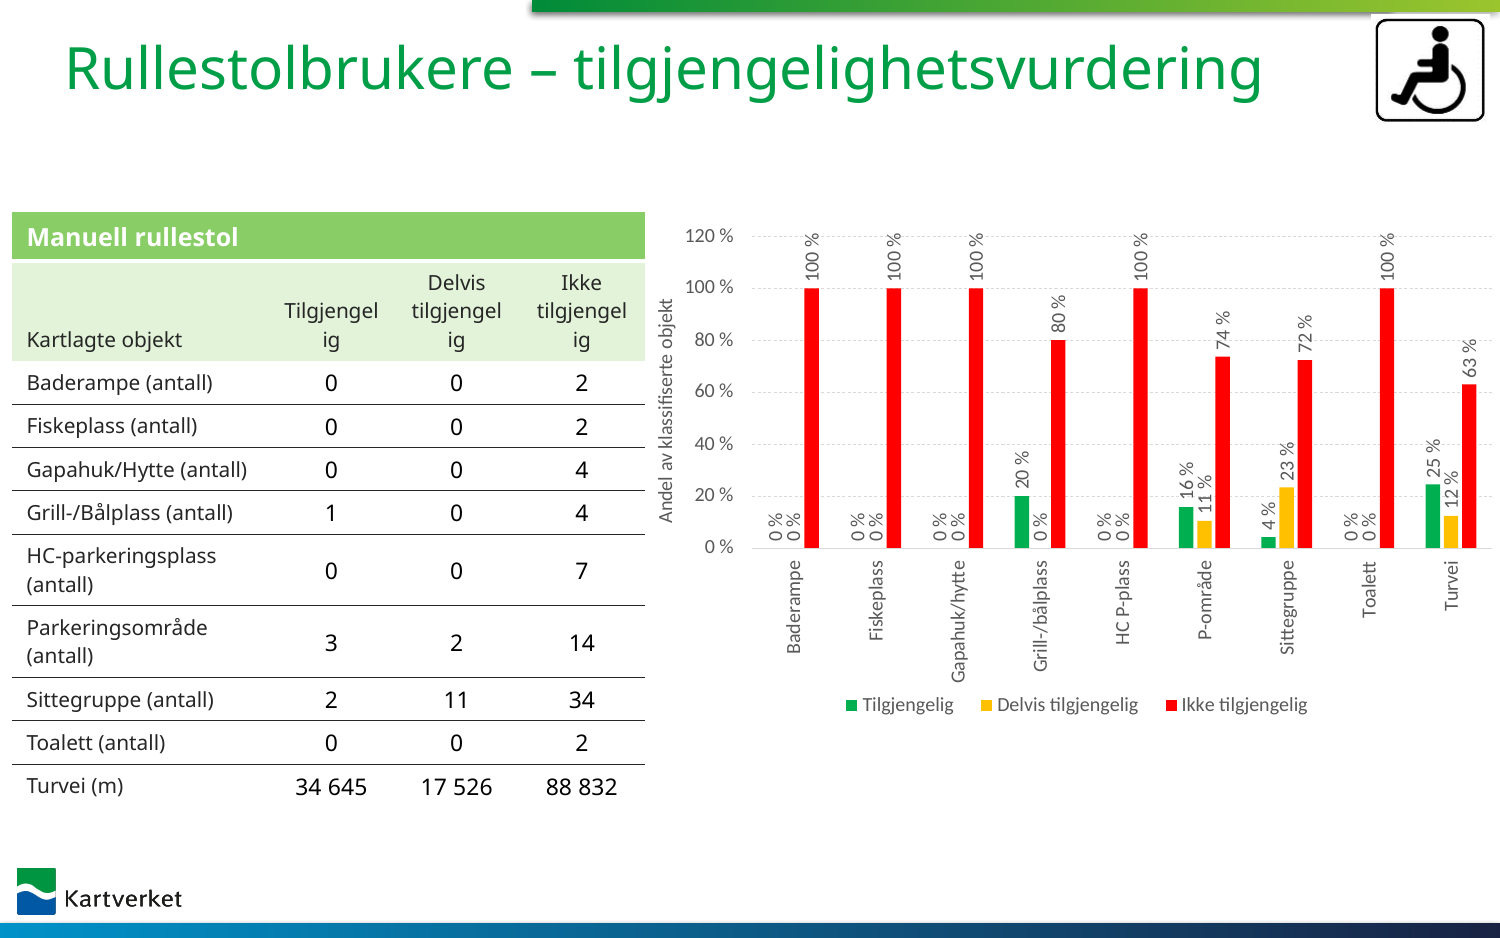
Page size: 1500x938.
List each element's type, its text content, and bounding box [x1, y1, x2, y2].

table_cell Turvei (m) [12, 765, 269, 807]
table_cell Fiskeplass (antall) [12, 405, 269, 447]
table_cell 0 [394, 361, 519, 404]
table_cell 4 [519, 448, 638, 490]
table_cell 7 [519, 535, 638, 605]
table_cell Tilgjengelig [269, 263, 394, 361]
table_cell 34 645 [269, 765, 394, 807]
table_cell Ikke tilgjengelig [519, 263, 638, 361]
table_cell 0 [269, 405, 394, 447]
table_cell 3 [269, 606, 394, 677]
table_cell 0 [269, 535, 394, 605]
table_cell 2 [519, 361, 638, 404]
table_cell 14 [519, 606, 638, 677]
table_cell 0 [394, 448, 519, 490]
table_cell Parkeringsområde (antall) [12, 606, 269, 677]
table_cell 0 [269, 448, 394, 490]
table_cell Delvis tilgjengelig [394, 263, 519, 361]
table_cell 17 526 [394, 765, 519, 807]
table_cell Grill-/Bålplass (antall) [12, 491, 269, 534]
table_cell Sittegruppe (antall) [12, 678, 269, 720]
table_cell 2 [269, 678, 394, 720]
table_cell 4 [519, 491, 638, 534]
table_cell 11 [394, 678, 519, 720]
table_cell 2 [519, 721, 645, 764]
table_cell 88 832 [519, 765, 645, 807]
table_cell Baderampe (antall) [12, 361, 269, 404]
table_cell Toalett (antall) [12, 721, 269, 764]
table_cell Kartlagte objekt [12, 263, 269, 361]
picture [1371, 13, 1491, 127]
table_cell 0 [394, 721, 519, 764]
picture [643, 218, 1500, 728]
text_box Rullestolbrukere – tilgjengelighetsvurdering [49, 12, 1372, 109]
table_cell 0 [394, 535, 519, 605]
table_header Manuell rullestol [12, 212, 645, 259]
table_cell 0 [394, 405, 519, 447]
table_cell 0 [269, 721, 394, 764]
table_cell 1 [269, 491, 394, 534]
table_cell 2 [394, 606, 519, 677]
table_cell 0 [394, 491, 519, 534]
table_cell 2 [519, 405, 638, 447]
table_cell HC-parkeringsplass (antall) [12, 535, 269, 605]
table_cell 34 [519, 678, 638, 720]
table_cell 0 [269, 361, 394, 404]
table_cell Gapahuk/Hytte (antall) [12, 448, 269, 490]
